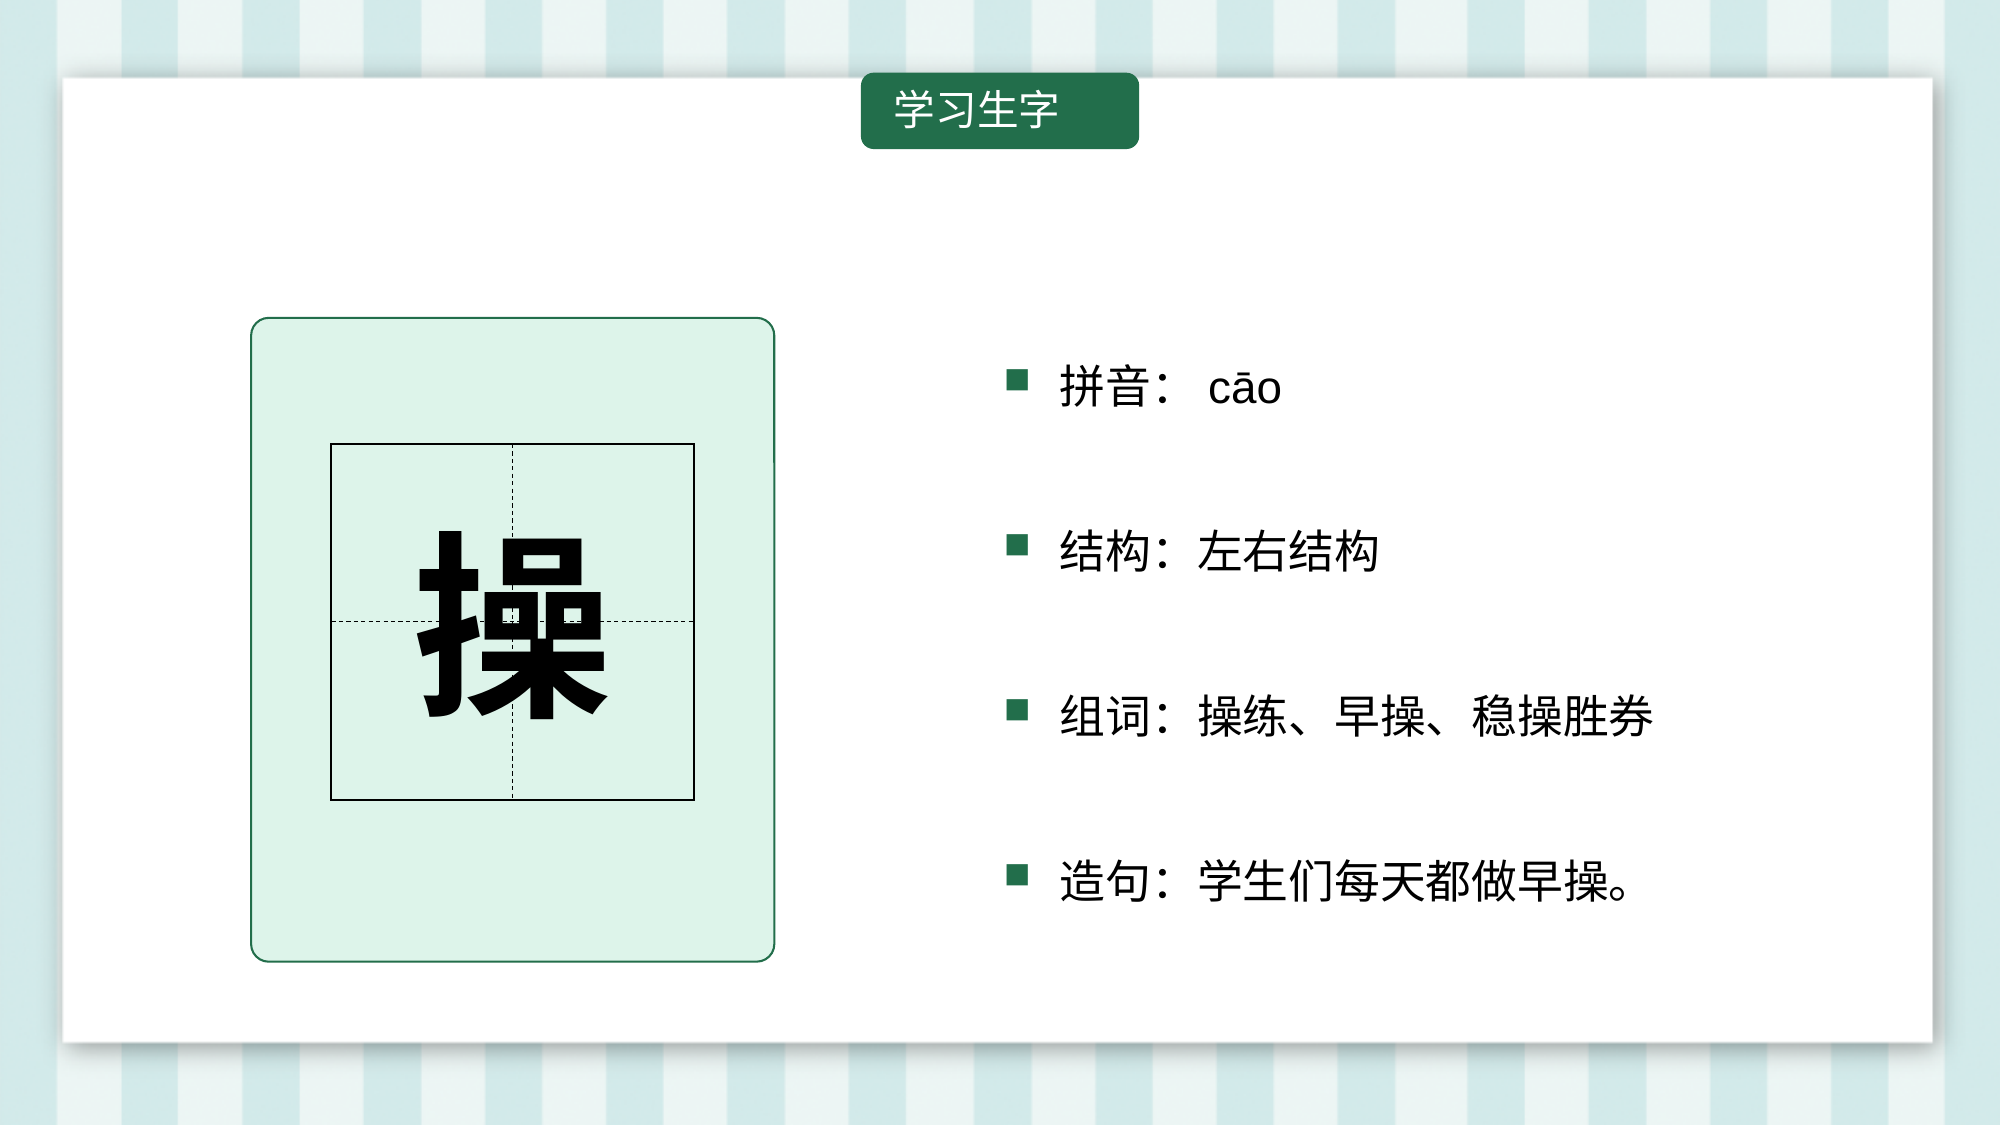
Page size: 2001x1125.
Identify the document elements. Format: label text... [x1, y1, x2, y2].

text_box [251, 317, 775, 962]
picture [0, 0, 2000, 1125]
text_box 拼音：cāo 结构：左右结构 组词：操练、早操、稳操胜券 造句：学生们每天都做早操。 [988, 322, 1811, 915]
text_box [860, 72, 1140, 150]
